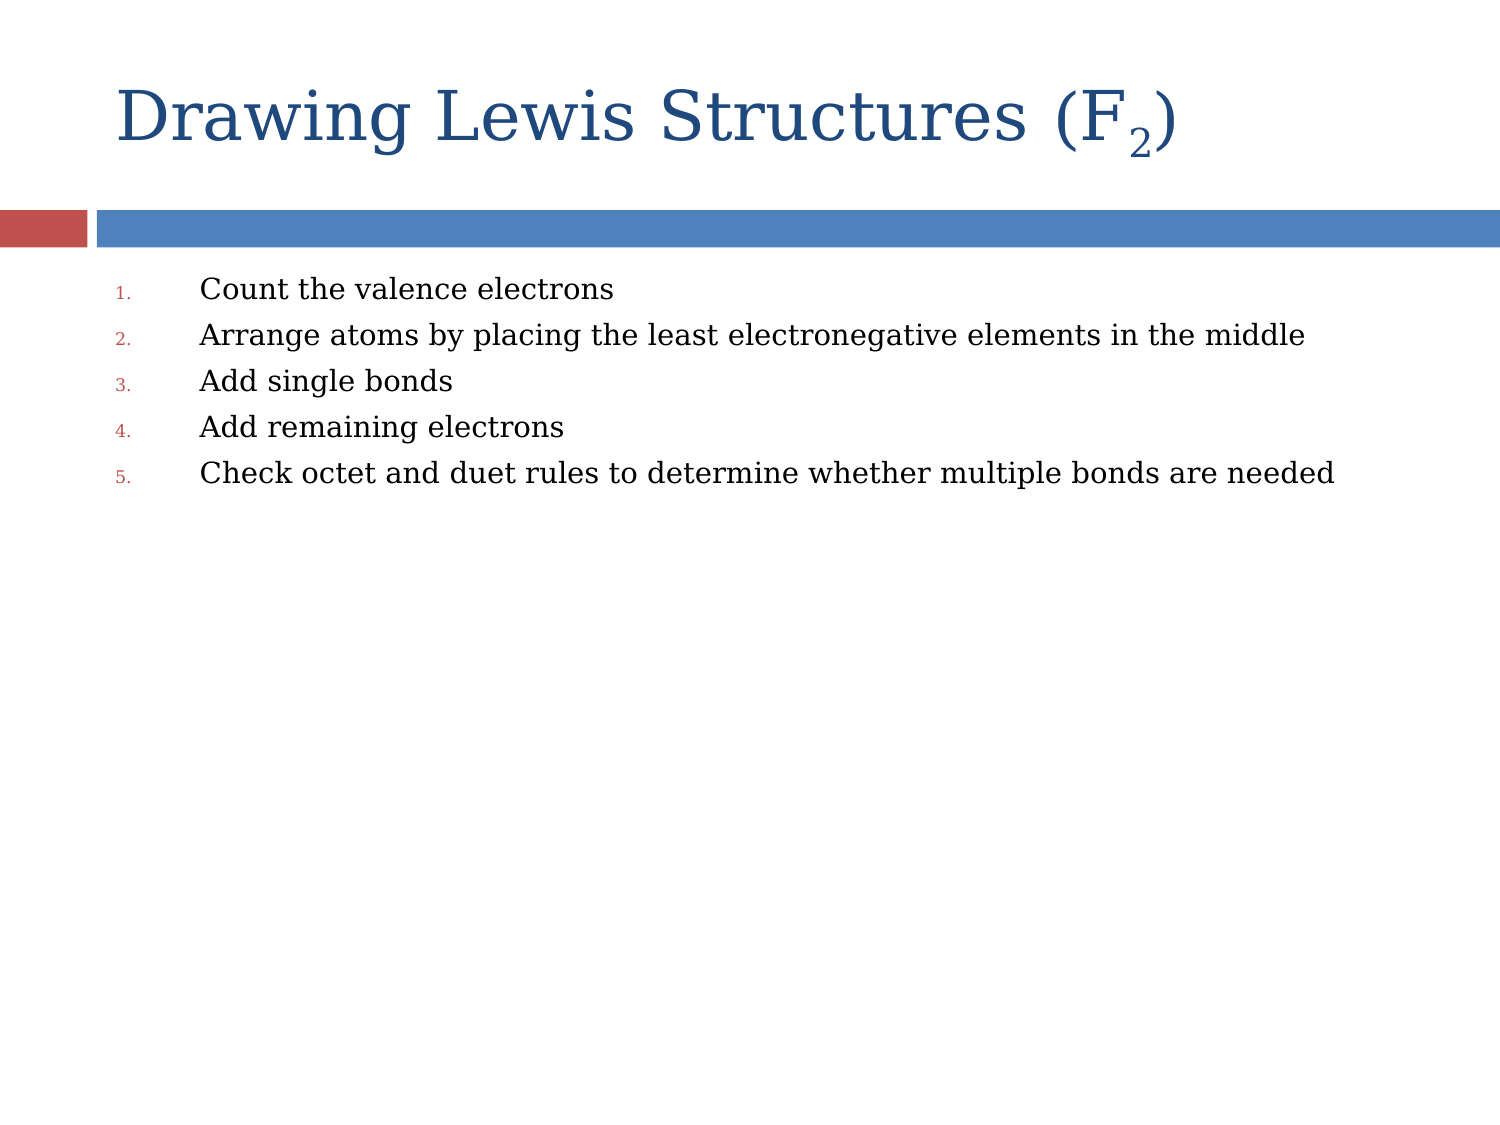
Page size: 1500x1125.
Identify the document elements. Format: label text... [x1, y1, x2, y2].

title Drawing Lewis Structures (F2) [100, 37, 1438, 200]
list Count the valence electrons Arrange atoms by placing the least electronegative elements in the middle Add single bonds Add remaining electrons Check octet and duet rules to determine whether multiple bonds are needed [100, 262, 1438, 1000]
